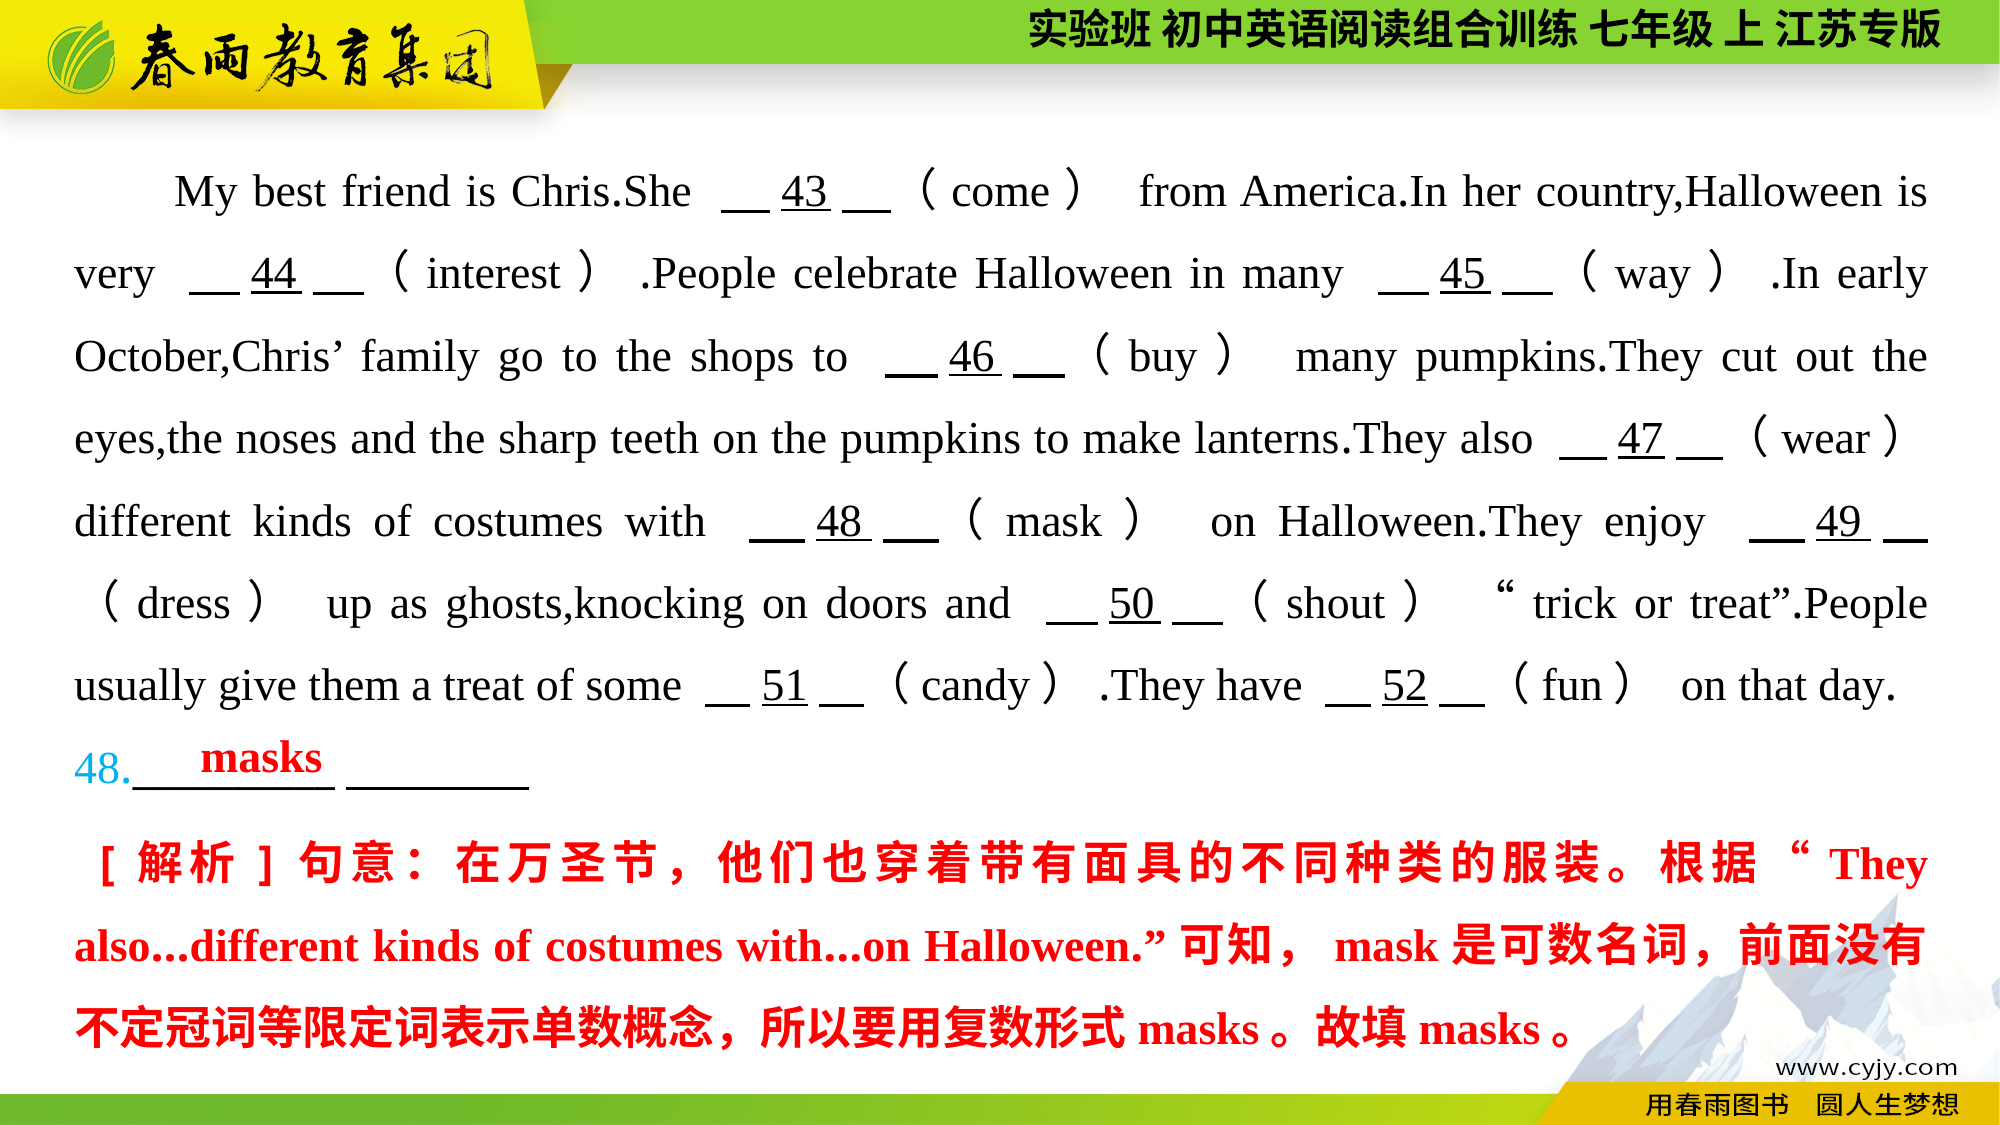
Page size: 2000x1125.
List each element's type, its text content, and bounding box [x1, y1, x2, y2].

text_box masks [185, 718, 338, 789]
text_box [解析]句意：在万圣节，他们也穿着带有面具的不同种类的服装。根据“They also...different kinds of costumes with...on Halloween.”可知，mask是可数名词，前面没有不定冠词等限定词表示单数概念，所以要用复数形式masks。故填masks。 [59, 798, 1944, 1061]
picture [0, 0, 2000, 1125]
list My best friend is Chris.She 43 （come） from America.In her country,Halloween is very 44 （interest）.People celebrate Halloween in many 45 （way）.In early October,Chris’ family go to the shops to 46 （buy） many pumpkins.They cut out the eyes,the noses and the sharp teeth on the pumpkins to make lanterns.They also 47 （wear） different kinds of costumes with 48 （mask） on Halloween.They enjoy 49 （dress） up as ghosts,knocking on doors and 50 （shout） “trick or treat”.People usually give them a treat of some 51 （candy）.They have 52 （fun） on that day. 48.__________ [59, 125, 1944, 798]
